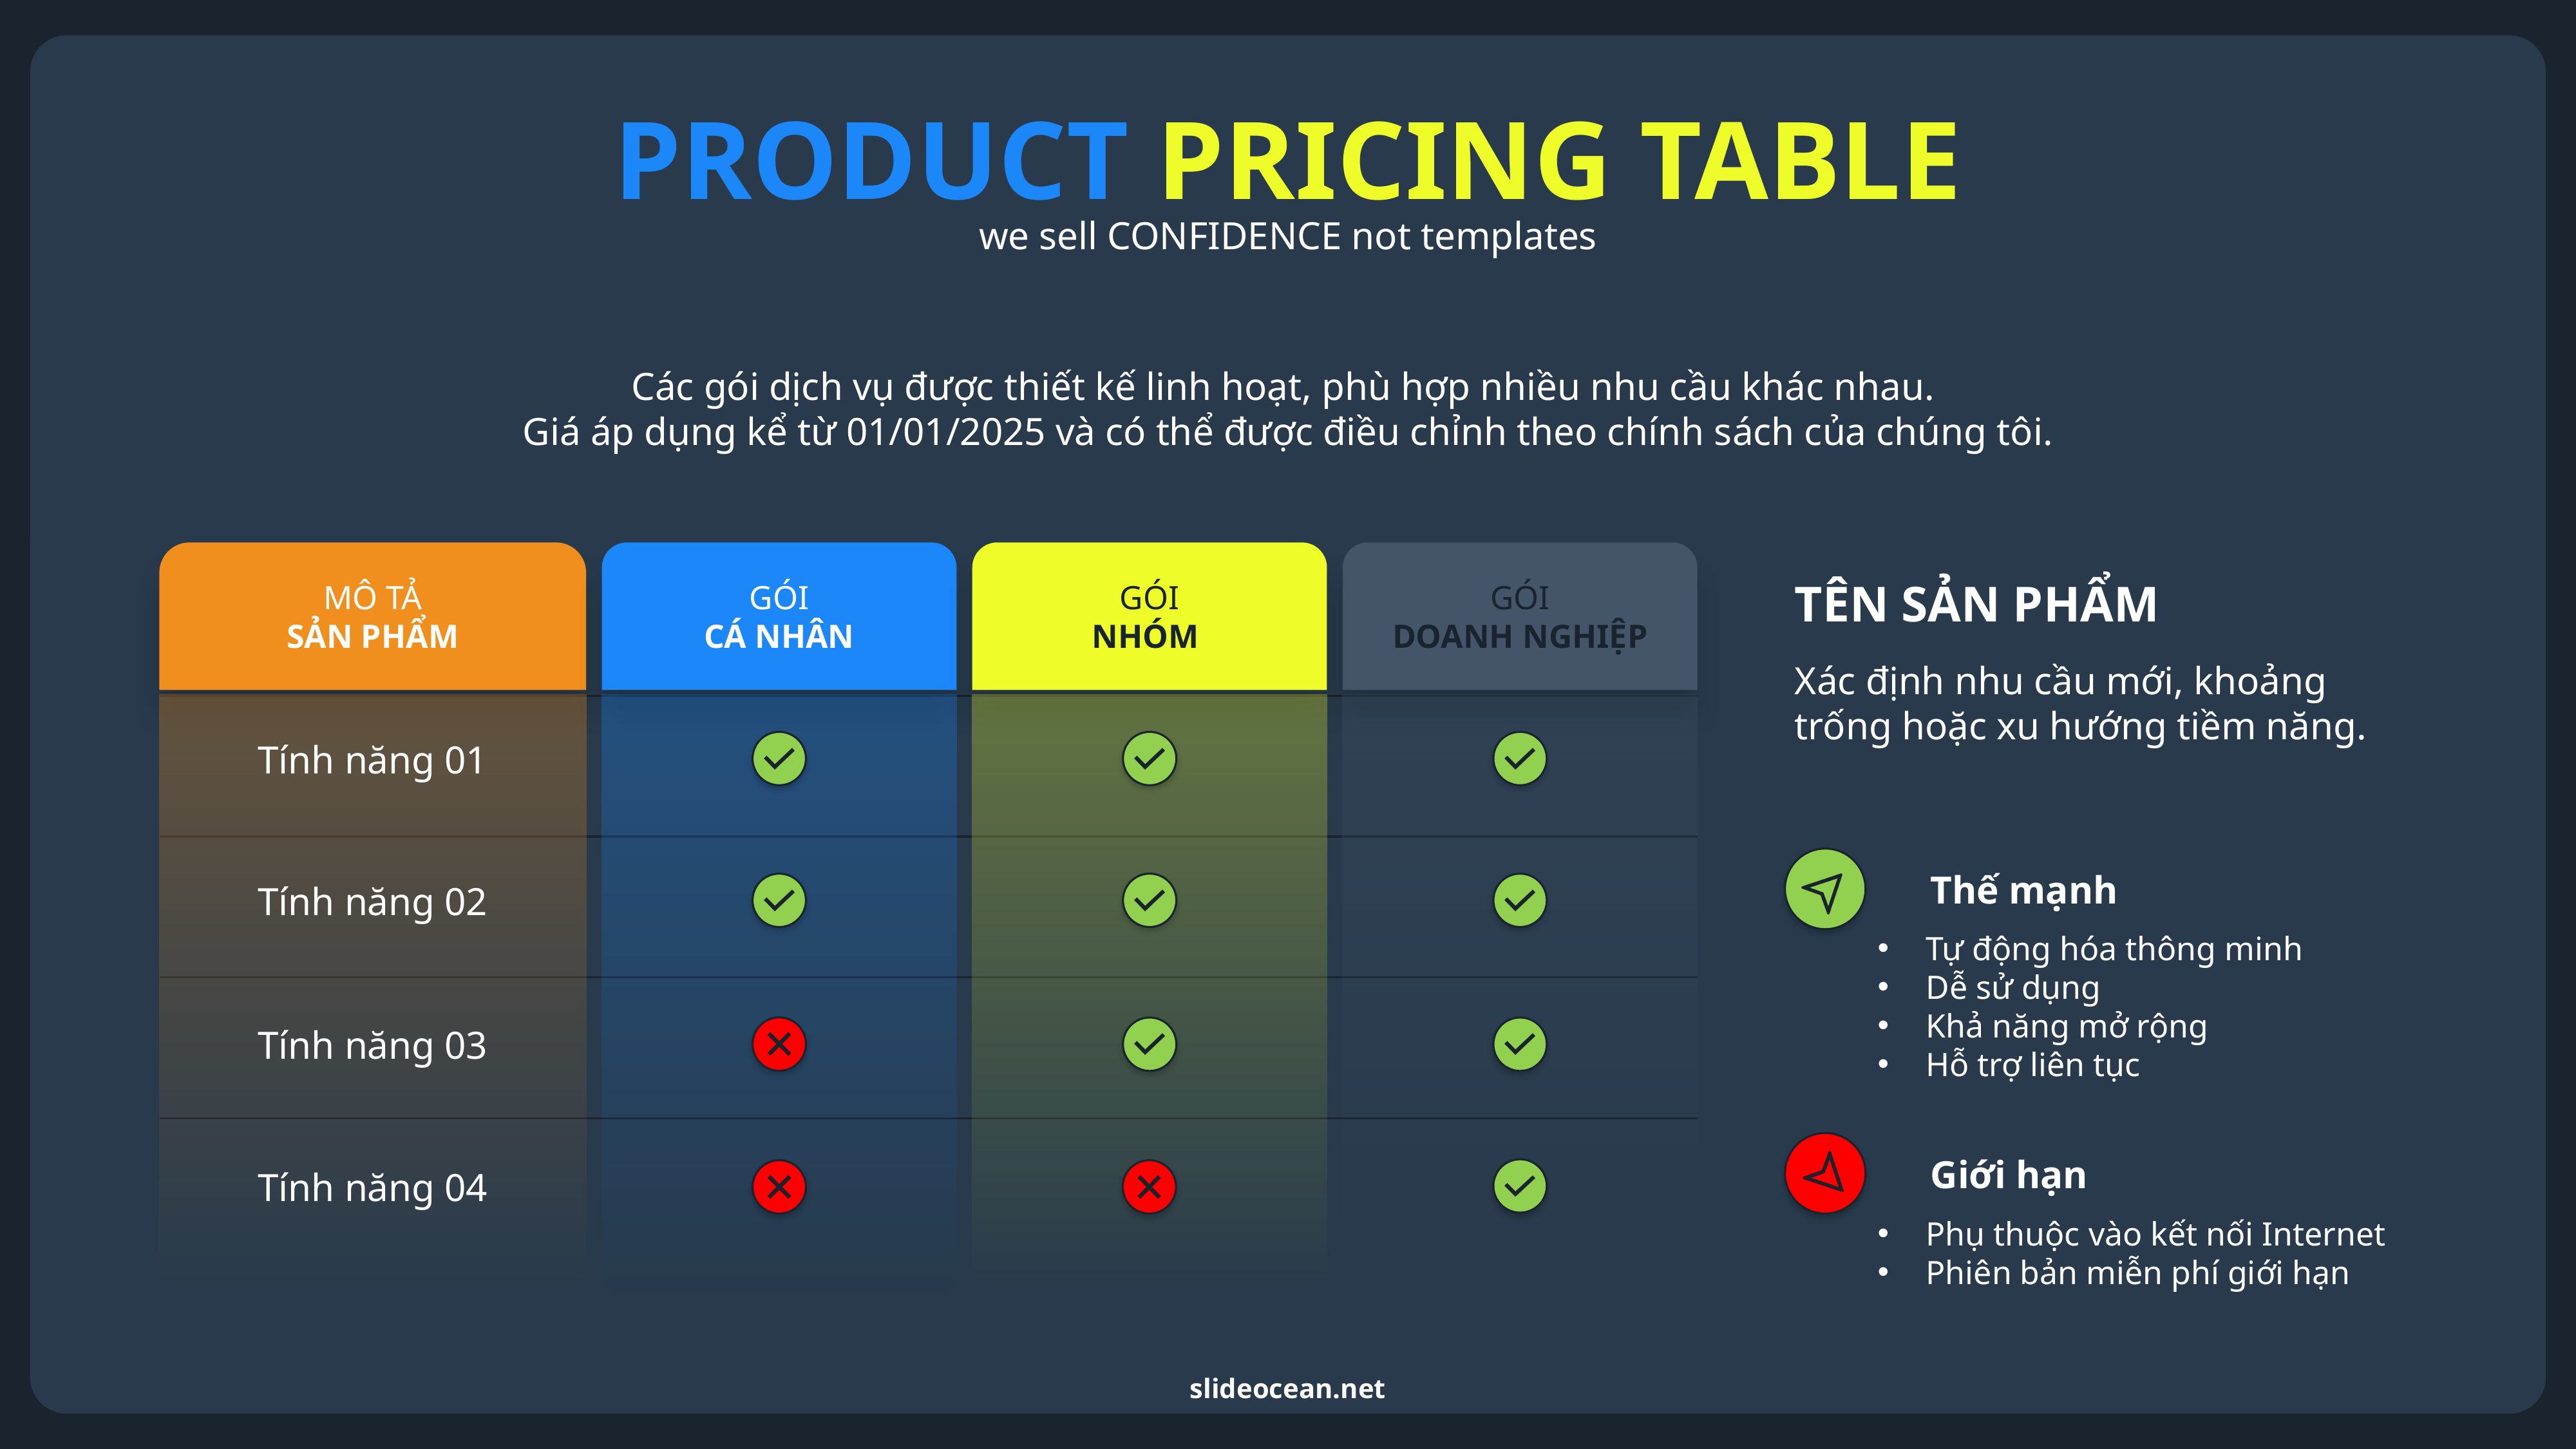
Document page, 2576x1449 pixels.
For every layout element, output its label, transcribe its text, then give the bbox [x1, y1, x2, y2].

text_box TÊN SẢN PHẨM [1785, 569, 2212, 637]
text_box GÓI CÁ NHÂN [601, 541, 958, 691]
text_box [1493, 1017, 1548, 1072]
text_box GÓI DOANH NGHIỆP [1341, 541, 1699, 691]
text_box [158, 695, 1698, 1119]
text_box MÔ TẢ SẢN PHẨM [158, 541, 587, 691]
text_box Các gói dịch vụ được thiết kế linh hoạt, phù hợp nhiều nhu cầu khác nhau. Giá áp dụng kể từ 01/01/2025 và có thể được điều chỉnh theo chính sách của chúng tôi. [410, 358, 2166, 458]
text_box [971, 1119, 1329, 1298]
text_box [1493, 873, 1548, 928]
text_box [752, 1017, 806, 1072]
text_box [601, 1119, 958, 1298]
text_box Xác định nhu cầu mới, khoảng trống hoặc xu hướng tiềm năng. [1785, 652, 2417, 752]
text_box [158, 694, 587, 1298]
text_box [1493, 1159, 1548, 1213]
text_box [1785, 1132, 1866, 1214]
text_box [1122, 1017, 1177, 1072]
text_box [752, 873, 806, 928]
text_box Thế mạnh [1921, 861, 2348, 916]
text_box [1122, 731, 1177, 786]
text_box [752, 1160, 806, 1214]
text_box Phụ thuộc vào kết nối Internet Phiên bản miễn phí giới hạn [1868, 1208, 2500, 1296]
text_box GÓI NHÓM [971, 541, 1329, 691]
text_box [0, 0, 2576, 1449]
text_box we sell CONFIDENCE not templates [969, 226, 1607, 262]
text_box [1493, 731, 1548, 786]
text_box PRODUCT PRICING TABLE [604, 87, 1972, 226]
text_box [1122, 873, 1177, 928]
text_box Tự động hóa thông minh Dễ sử dụng Khả năng mở rộng Hỗ trợ liên tục [1868, 923, 2500, 1088]
text_box Tính năng 04 [194, 1159, 551, 1213]
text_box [752, 731, 806, 786]
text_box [1785, 848, 1866, 930]
text_box Giới hạn [1921, 1146, 2348, 1201]
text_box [1122, 1160, 1177, 1214]
text_box [1341, 694, 1699, 1298]
